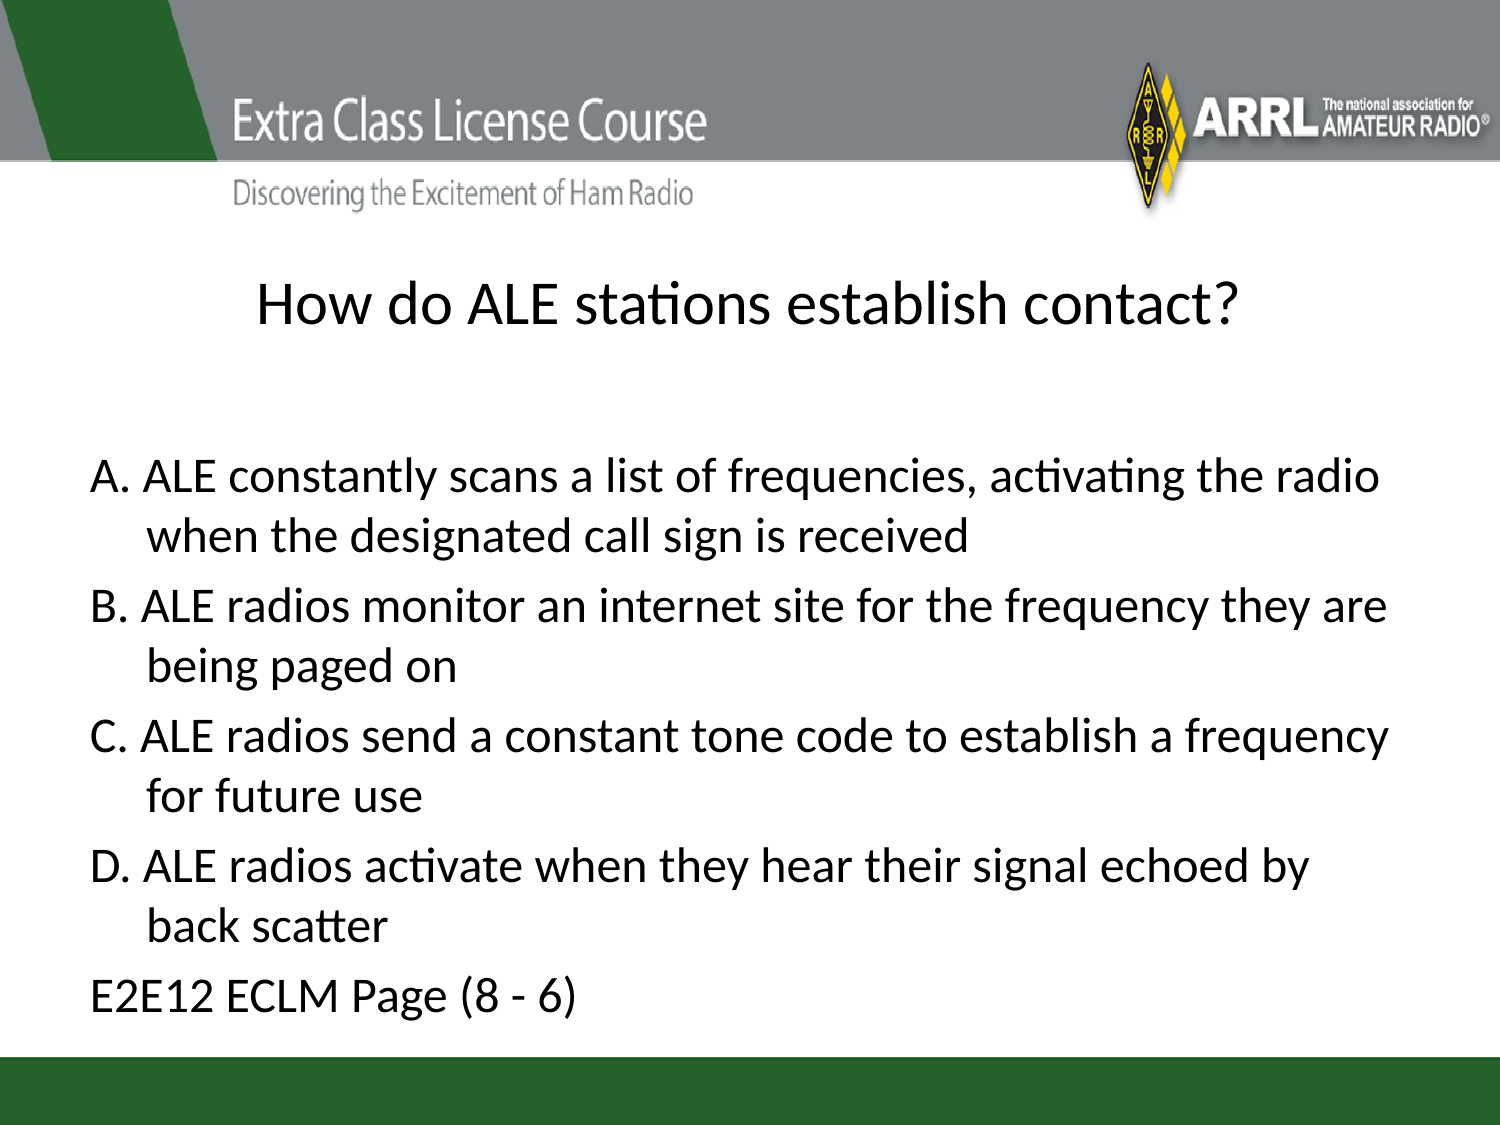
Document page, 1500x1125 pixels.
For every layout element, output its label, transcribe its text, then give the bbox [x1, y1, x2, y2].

list A. ALE constantly scans a list of frequencies, activating the radio when the designated call sign is received B. ALE radios monitor an internet site for the frequency they are being paged on C. ALE radios send a constant tone code to establish a frequency for future use D. ALE radios activate when they hear their signal echoed by back scatter E2E12 ECLM Page (8 - 6) [75, 435, 1425, 953]
picture [0, 0, 1500, 1125]
title How do ALE stations establish contact? [75, 254, 1425, 435]
